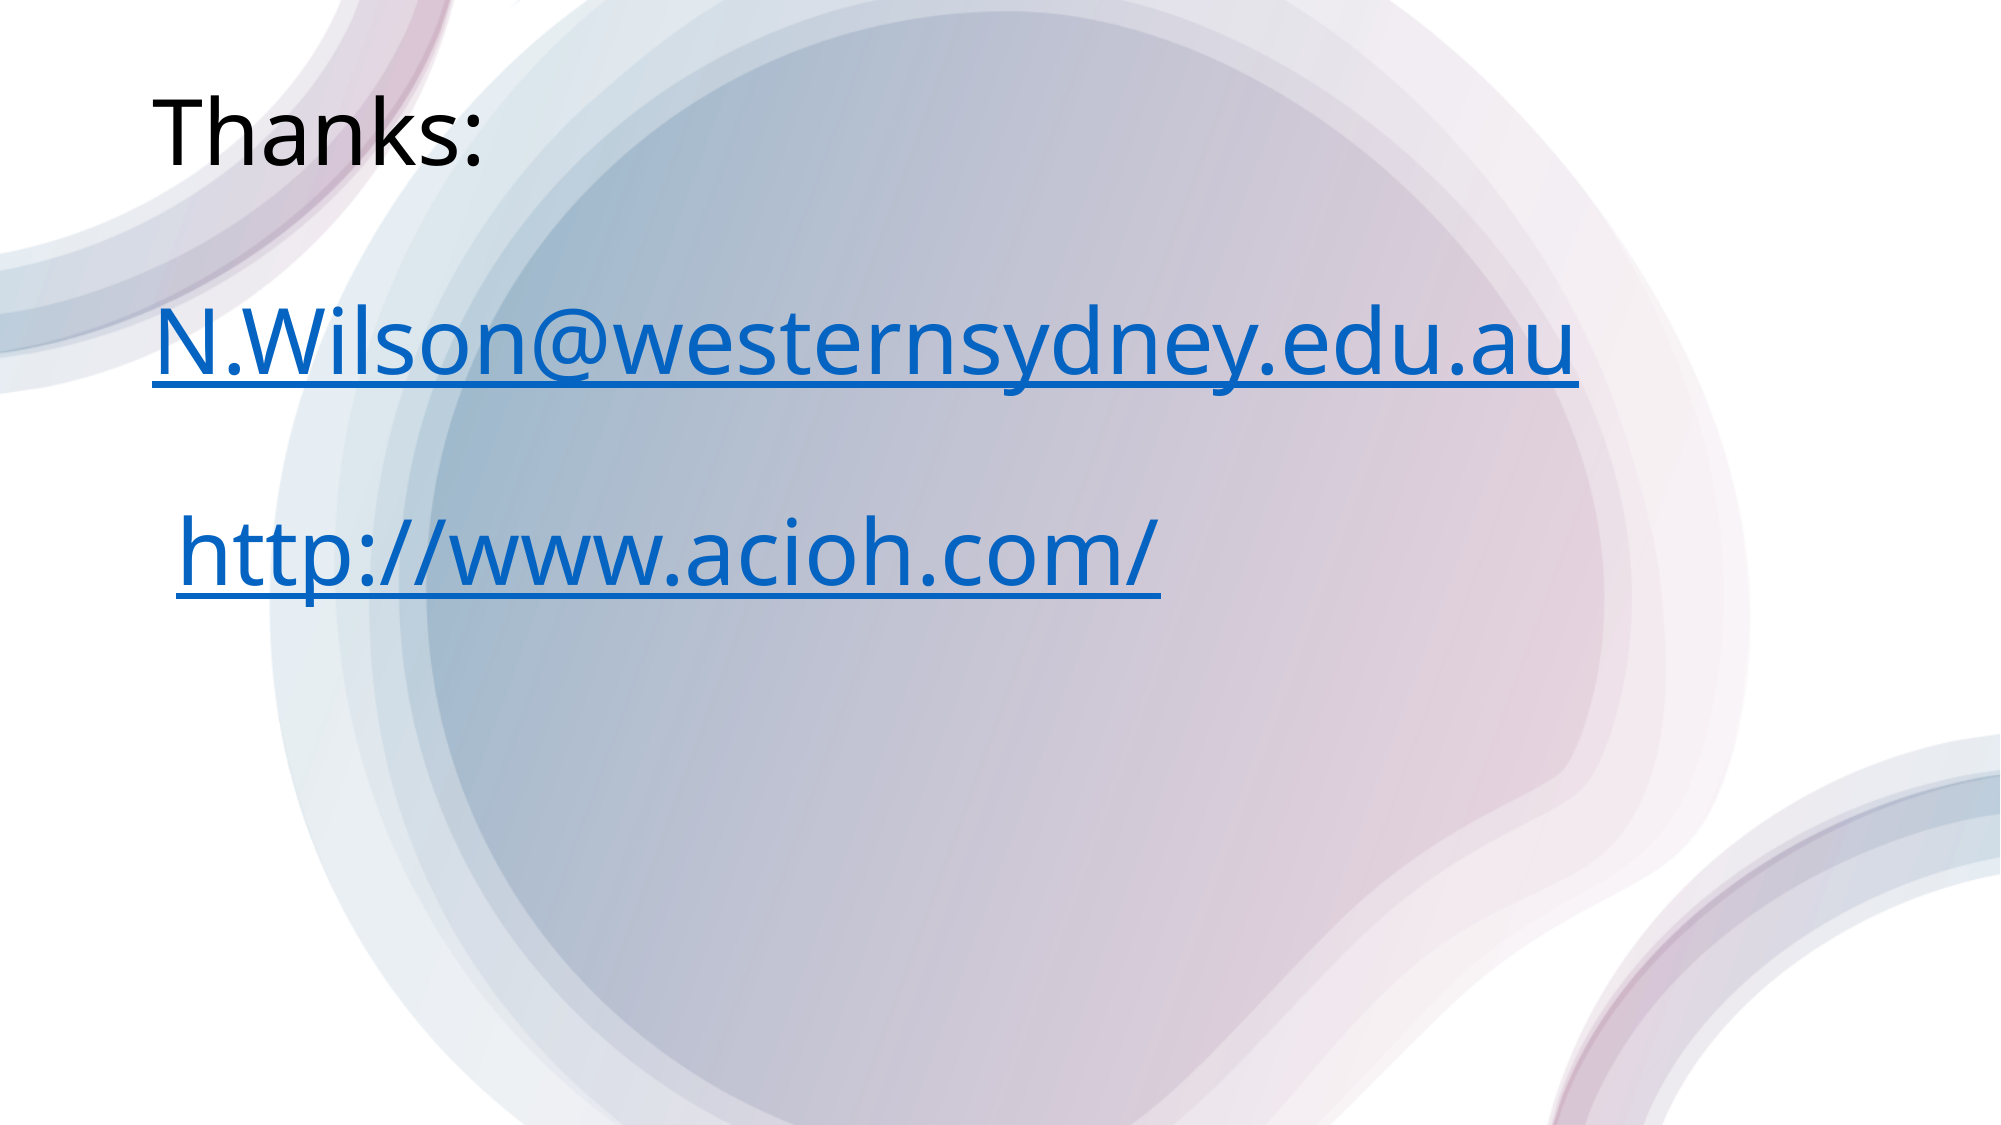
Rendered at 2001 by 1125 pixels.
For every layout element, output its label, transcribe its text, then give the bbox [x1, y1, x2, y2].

picture [0, 0, 2001, 1125]
title Thanks: N.Wilson@westernsydney.edu.au http://www.acioh.com/ [137, 59, 1863, 635]
